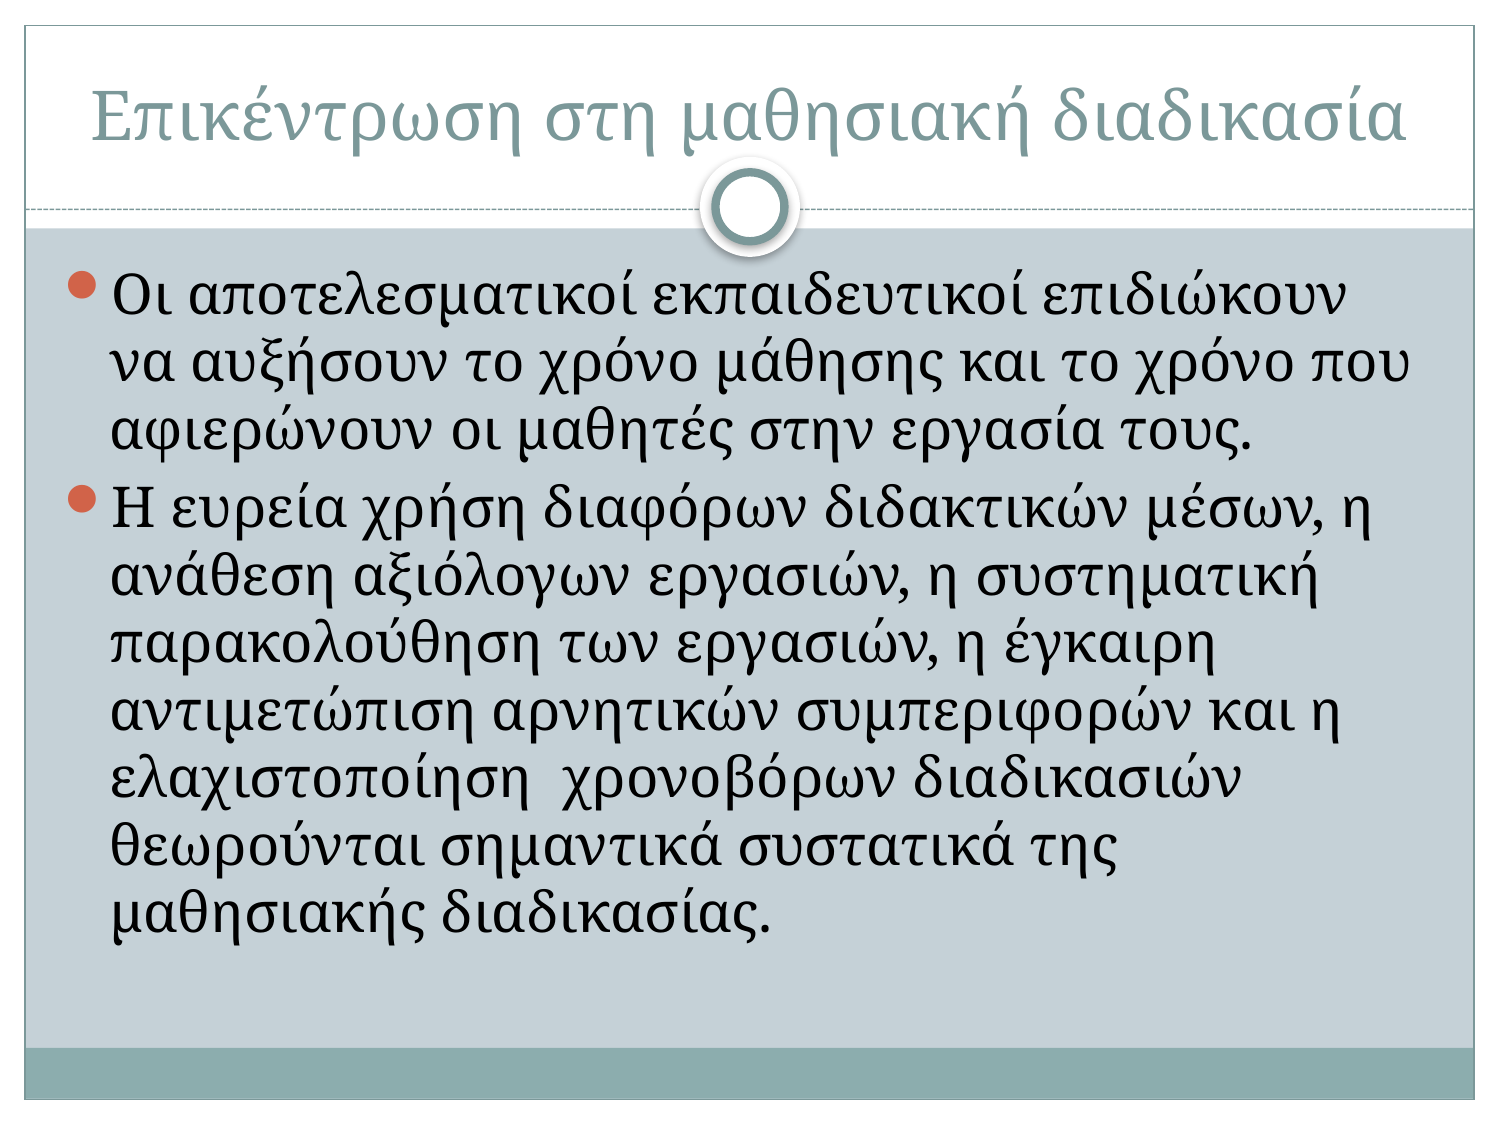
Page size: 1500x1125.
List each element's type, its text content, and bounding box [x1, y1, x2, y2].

list Oι αποτελεσματικοί εκπαιδευτικοί επιδιώκουν να αυξήσουν το χρόνο μάθησης και το χρόνο που αφιερώνουν οι μαθητές στην εργασία τους. H ευρεία χρήση διαφόρων διδακτικών μέσων, η ανάθεση αξιόλογων εργασιών, η συστηματική παρακολούθηση των εργασιών, η έγκαιρη αντιμετώπιση αρνητικών συμπεριφορών και η ελαχιστοποίηση χρονοβόρων διαδικασιών θεωρούνται σημαντικά συστατικά της μαθησιακής διαδικασίας. [49, 250, 1445, 1001]
title Επικέντρωση στη μαθησιακή διαδικασία [49, 37, 1450, 162]
